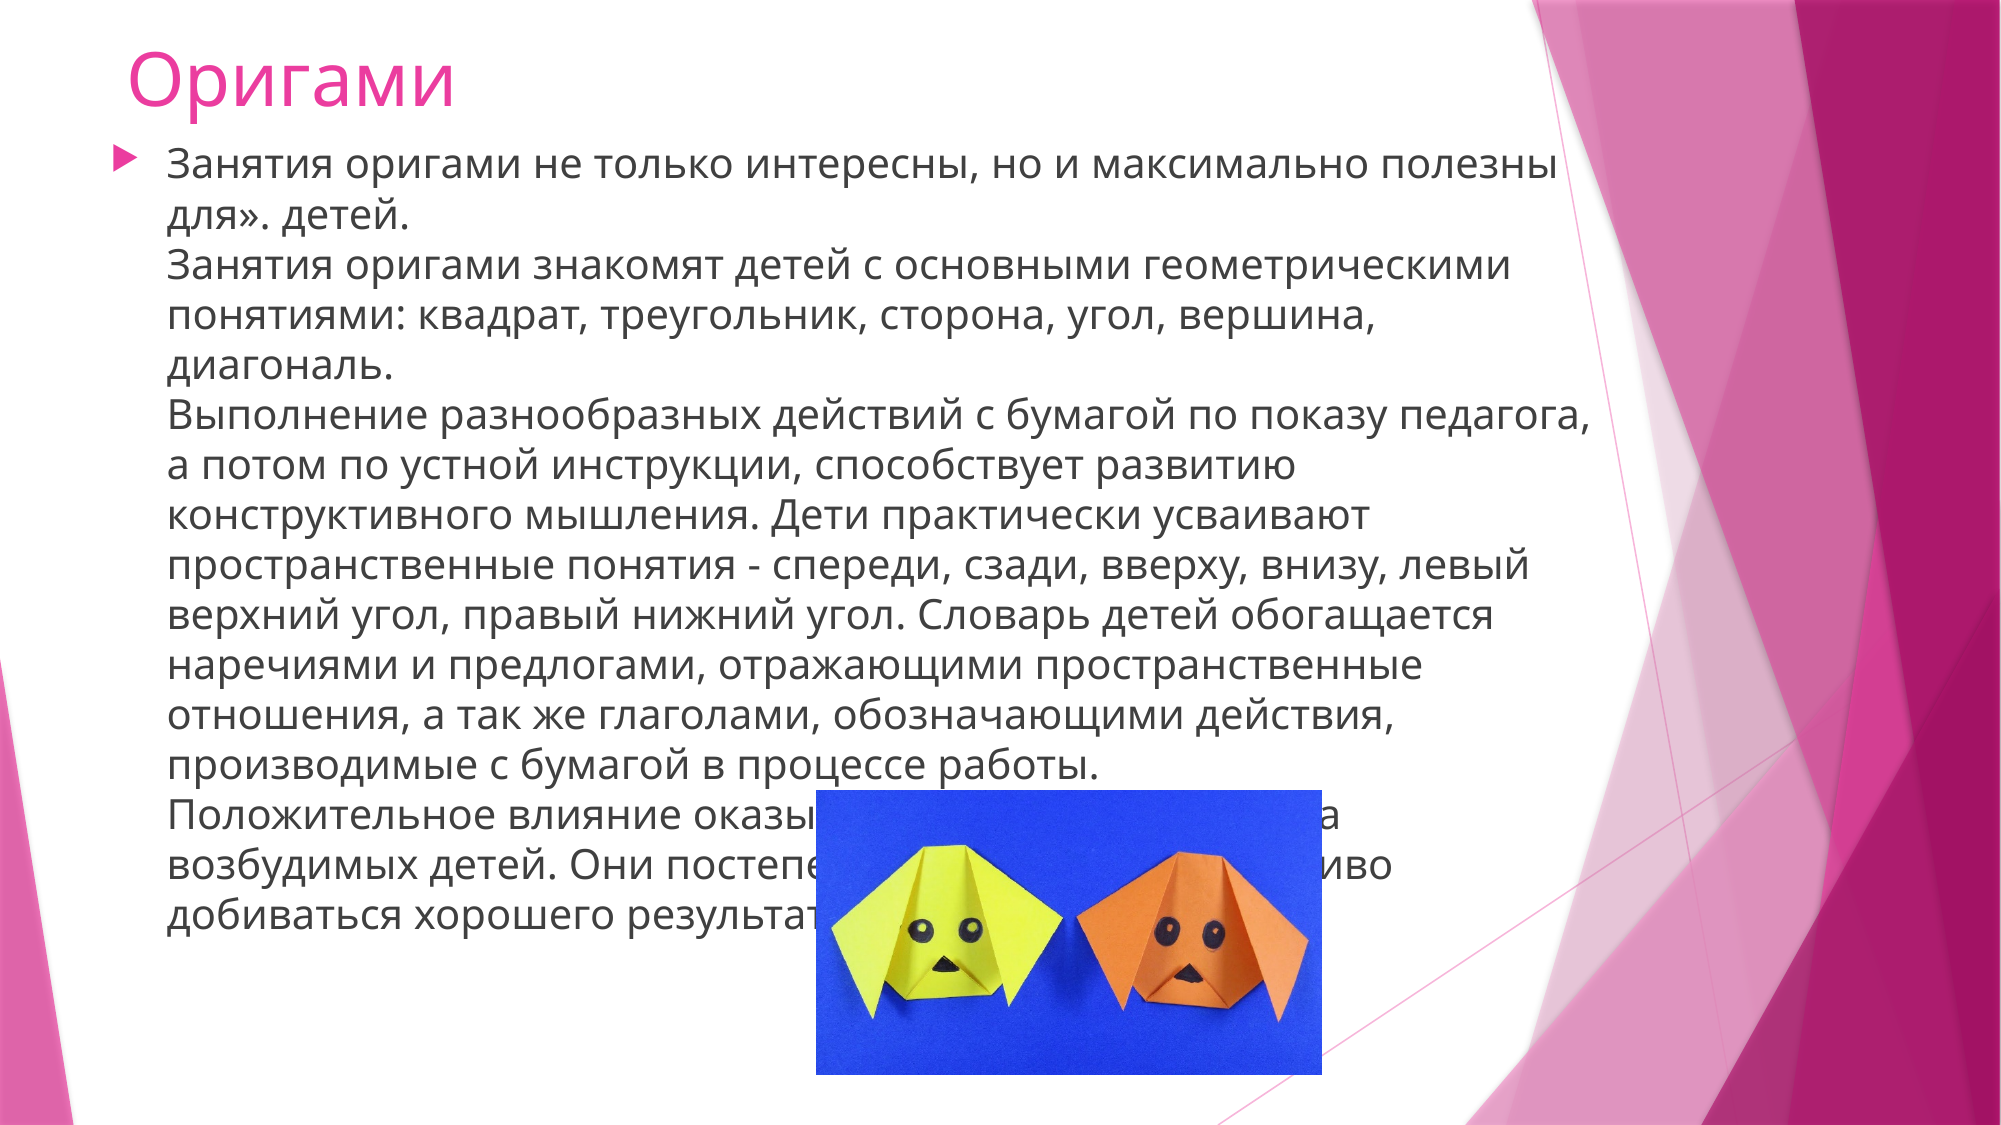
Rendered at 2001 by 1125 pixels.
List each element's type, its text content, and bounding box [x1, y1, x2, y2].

title Оригами [111, 23, 1522, 129]
picture [815, 790, 1323, 1076]
list Занятия оригами не только интересны, но и максимально полезны для». детей. Занятия оригами знакомят детей с основными геометрическими понятиями: квадрат, треугольник, сторона, угол, вершина, диагональ. Выполнение разнообразных действий с бумагой по показу педагога, а потом по устной инструкции, способствует развитию конструктивного мышления. Дети практически усваивают пространственные понятия - спереди, сзади, вверху, внизу, левый верхний угол, правый нижний угол. Словарь детей обогащается наречиями и предлогами, отражающими пространственные отношения, а так же глаголами, обозначающими действия, производимые с бумагой в процессе работы. Положительное влияние оказывают занятия оригами на возбудимых детей. Они постепенно приучаются терпеливо добиваться хорошего результата, учатся усидчивости. [95, 129, 1617, 1075]
